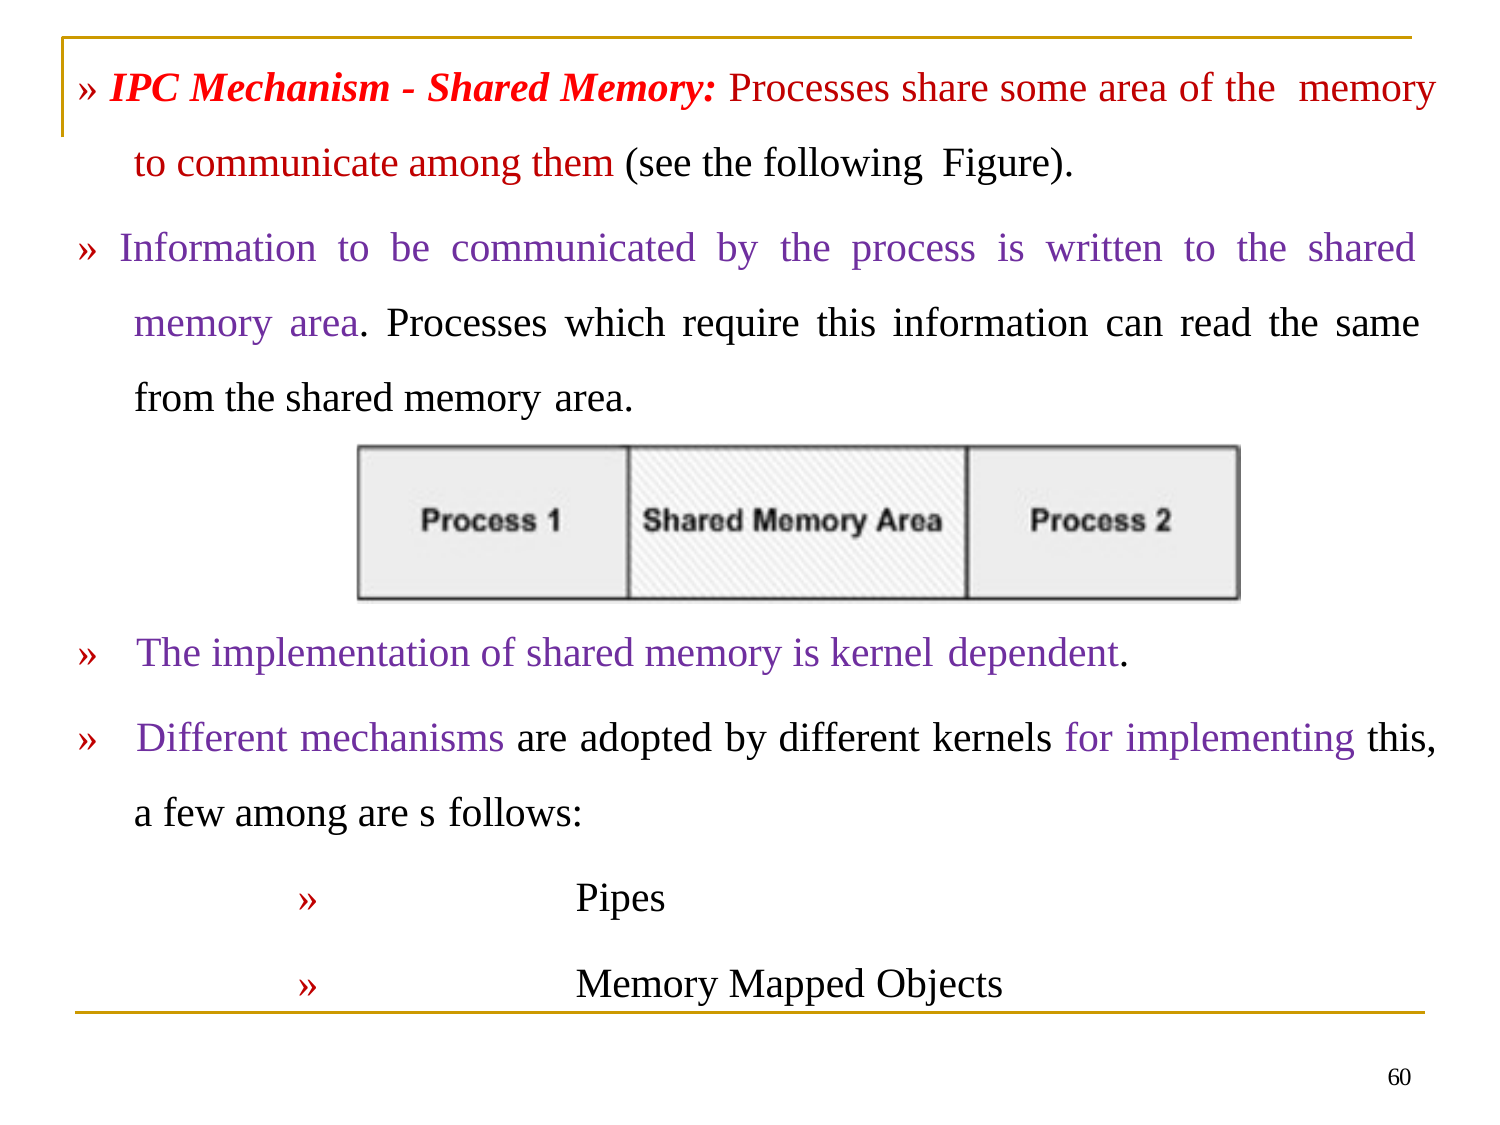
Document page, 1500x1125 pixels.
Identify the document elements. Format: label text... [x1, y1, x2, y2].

text_box » The implementation of shared memory is kernel dependent. » Different mechanisms are adopted by different kernels for implementing this, a few among are s follows: » Pipes » Memory Mapped Objects [75, 623, 1438, 1006]
slide_number 60 [1381, 1061, 1417, 1125]
text_box [356, 443, 1241, 604]
text_box » IPC Mechanism - Shared Memory: Processes share some area of the memory to communicate among them (see the following Figure). » Information to be communicated by the process is written to the shared memory area. Processes which require this information can read the same from the shared memory area. [75, 32, 1438, 420]
